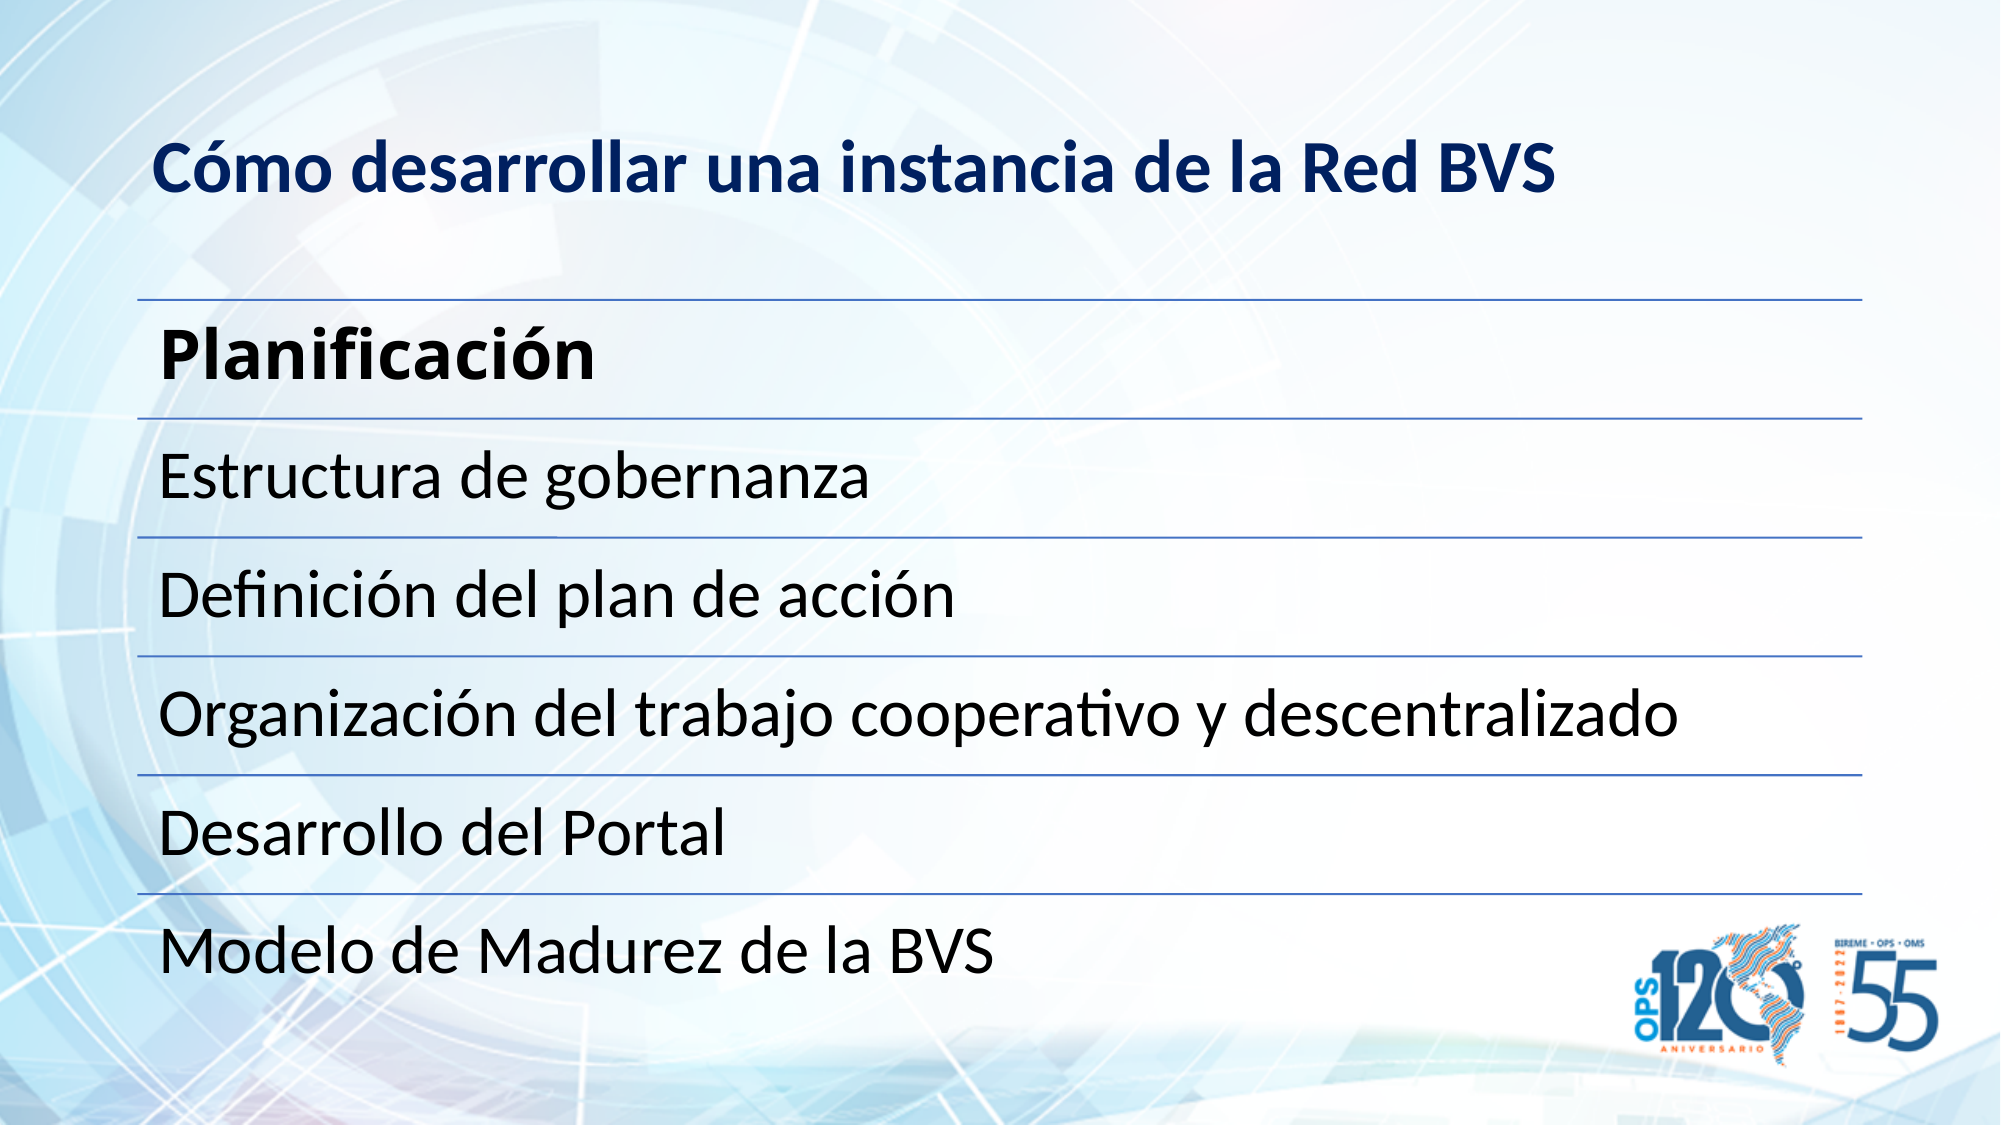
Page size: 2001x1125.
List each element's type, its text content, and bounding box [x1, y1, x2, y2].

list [137, 299, 1863, 1014]
picture [0, 0, 2001, 1125]
title Cómo desarrollar una instancia de la Red BVS [137, 59, 1863, 278]
